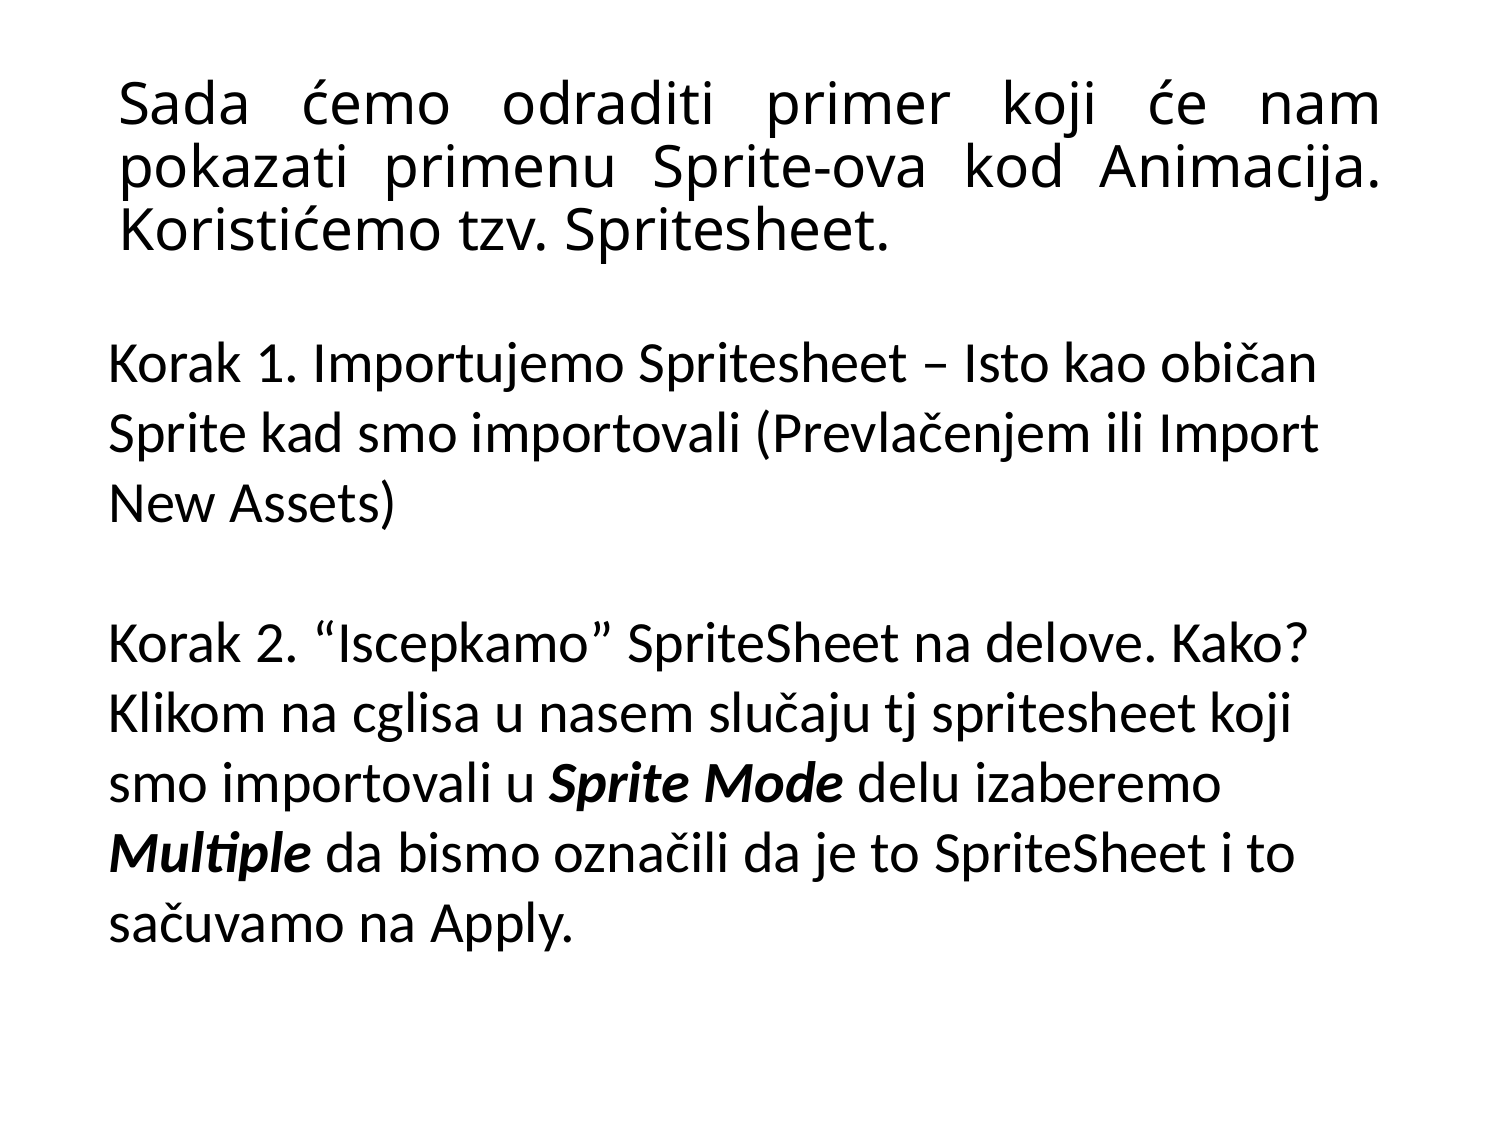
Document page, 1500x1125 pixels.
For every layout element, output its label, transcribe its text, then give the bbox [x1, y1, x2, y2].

text_box Korak 1. Importujemo Spritesheet – Isto kao običan Sprite kad smo importovali (Prevlačenjem ili Import New Assets) Korak 2. “Iscepkamo” SpriteSheet na delove. Kako? Klikom na cglisa u nasem slučaju tj spritesheet koji smo importovali u Sprite Mode delu izaberemo Multiple da bismo označili da je to SpriteSheet i to sačuvamo na Apply. [93, 316, 1395, 1006]
title Sada ćemo odraditi primer koji će nam pokazati primenu Sprite-ova kod Animacija. Koristićemo tzv. Spritesheet. [103, 59, 1397, 278]
